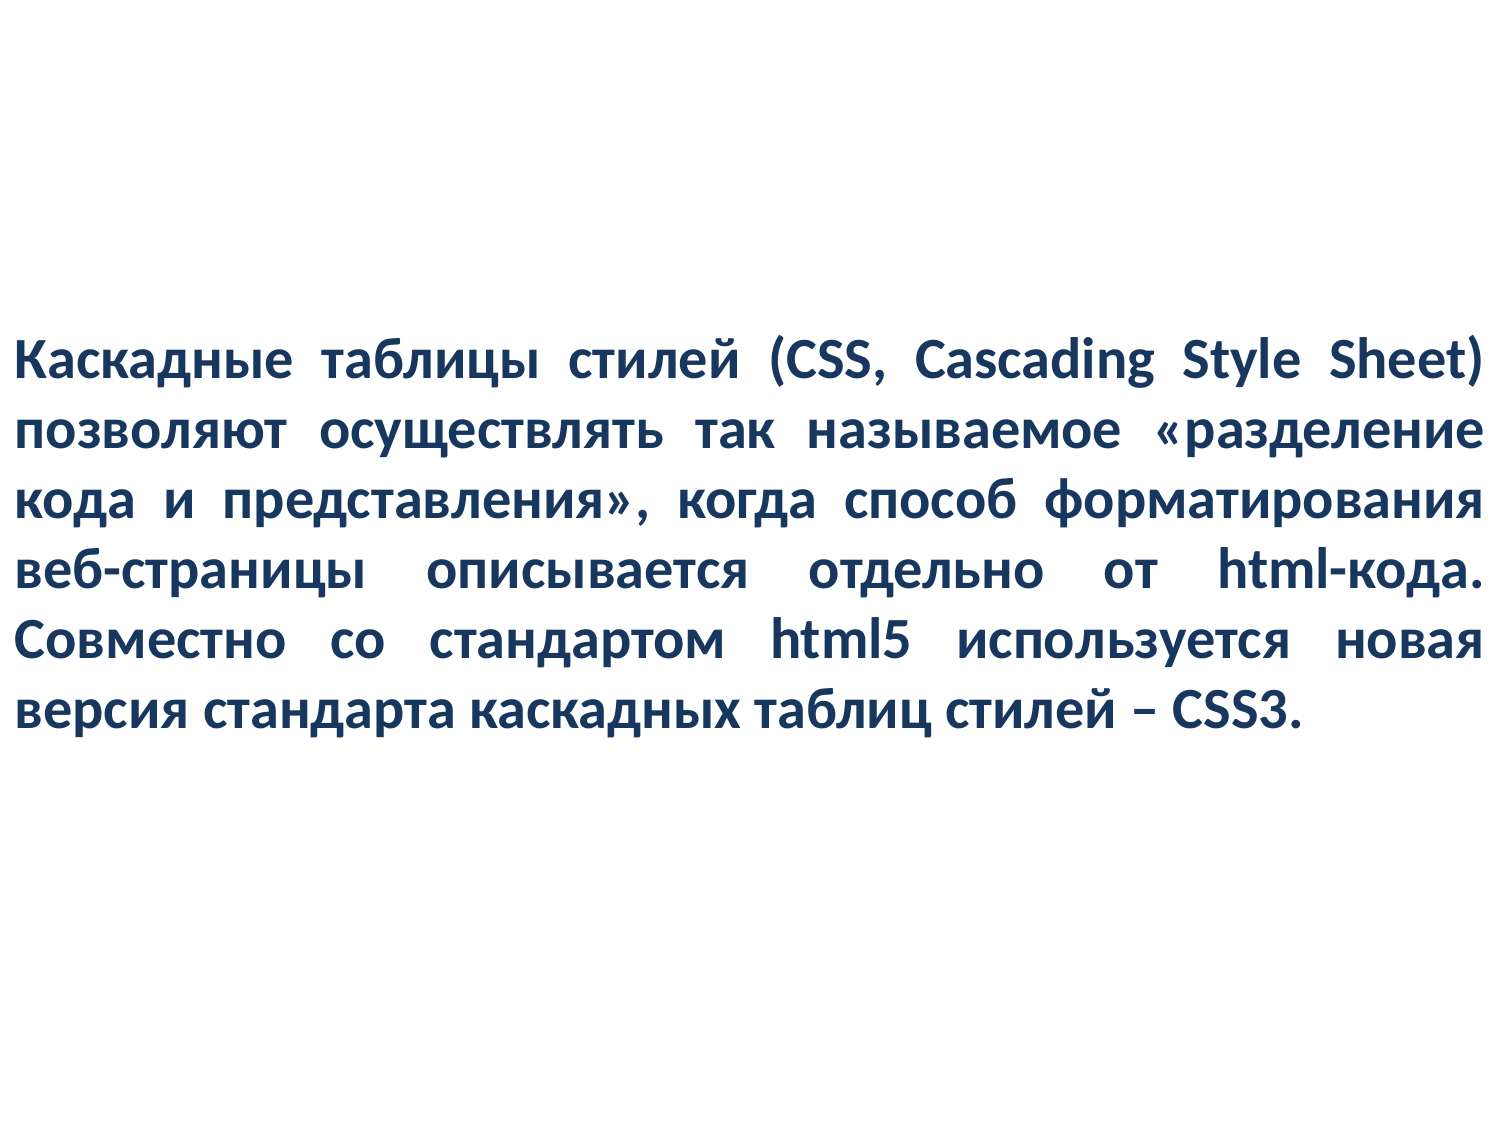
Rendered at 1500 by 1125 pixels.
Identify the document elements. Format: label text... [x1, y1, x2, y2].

text_box Каскадные таблицы стилей (CSS, Cascading Style Sheet) позволяют осуществлять так называемое «разделение кода и представления», когда способ форматирования веб-страницы описывается отдельно от html-кода. Совместно со стандартом html5 используется новая версия стандарта каскадных таблиц стилей – CSS3. [0, 312, 1500, 748]
